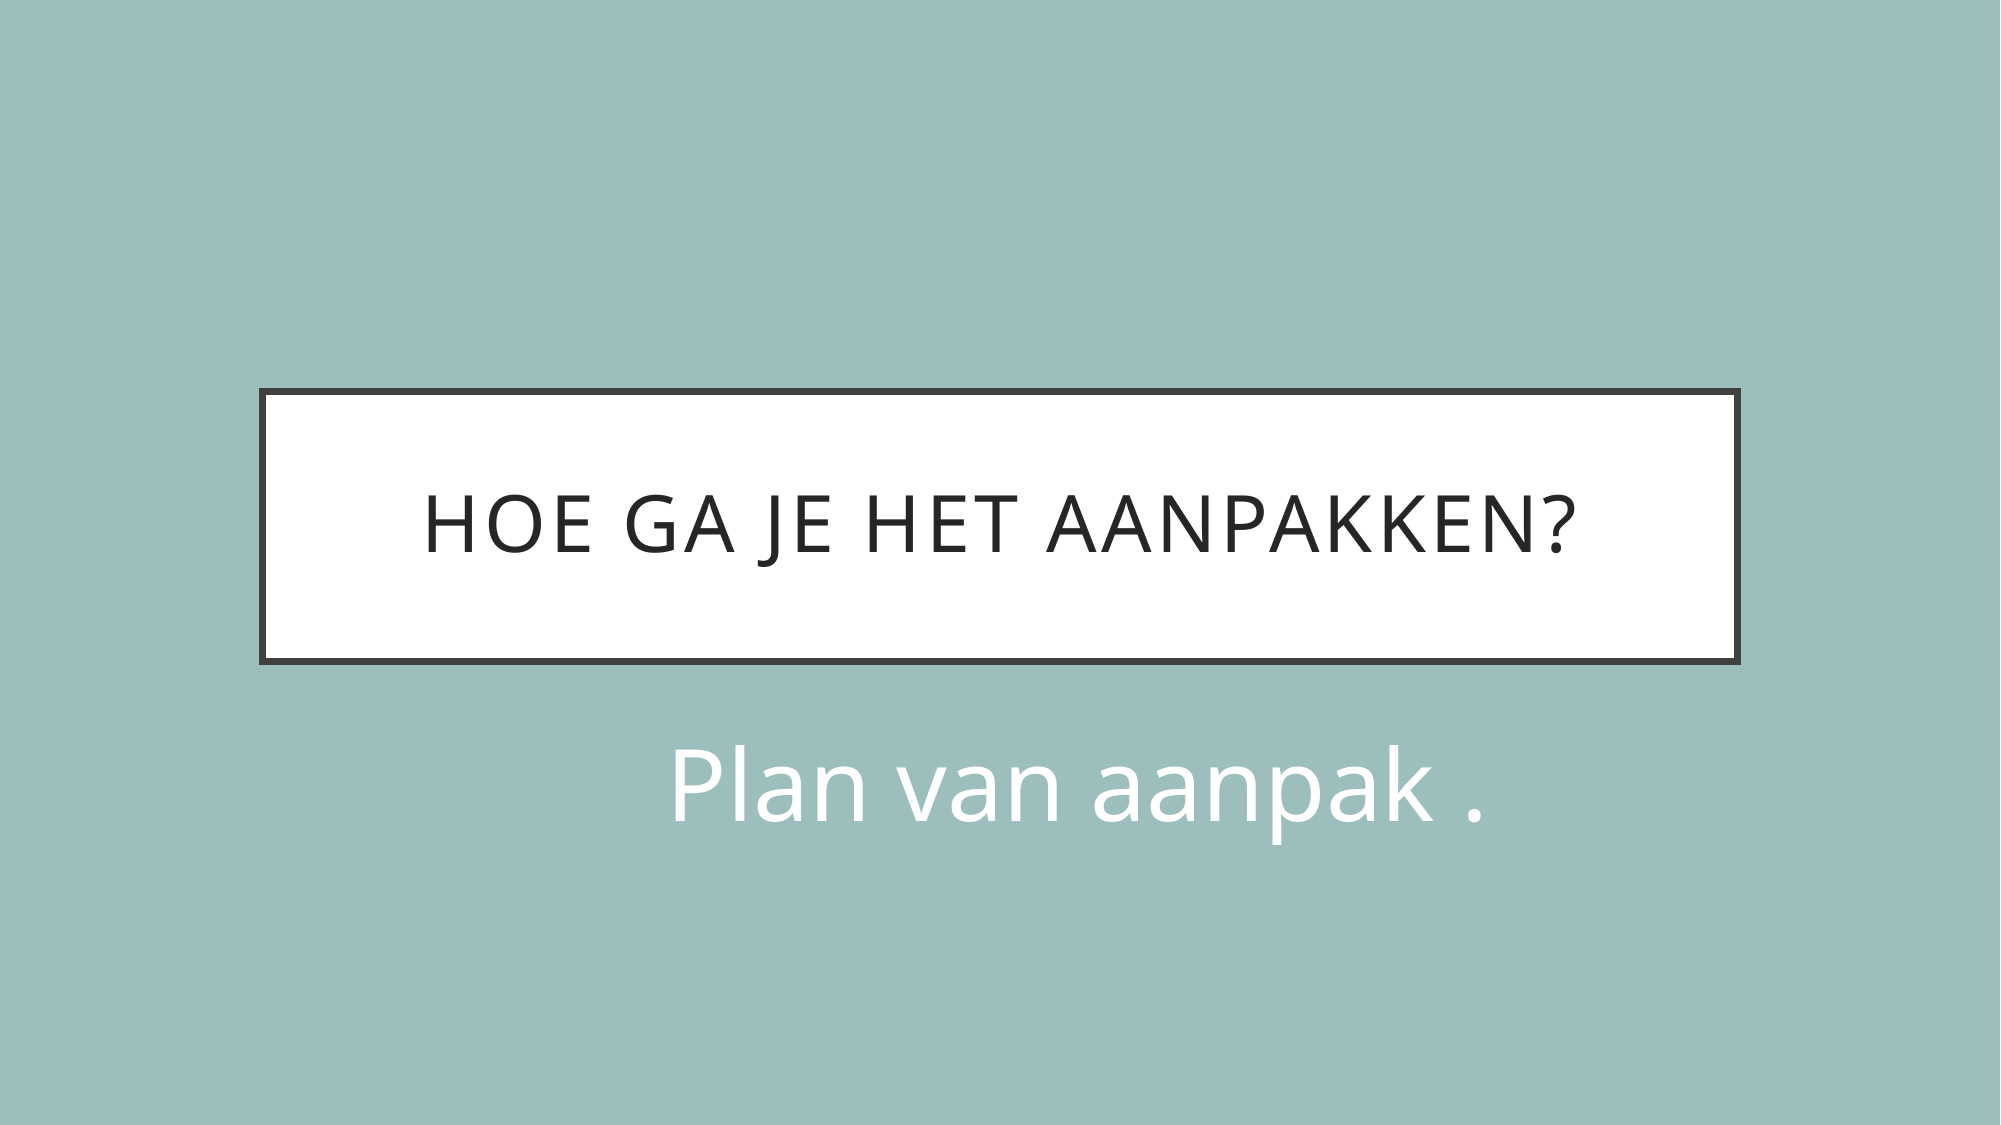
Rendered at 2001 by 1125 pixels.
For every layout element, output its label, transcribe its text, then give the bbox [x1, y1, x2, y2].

list Plan van aanpak . [442, 713, 1558, 922]
title HOE GA JE HET AANPAKKEN? [259, 388, 1741, 665]
